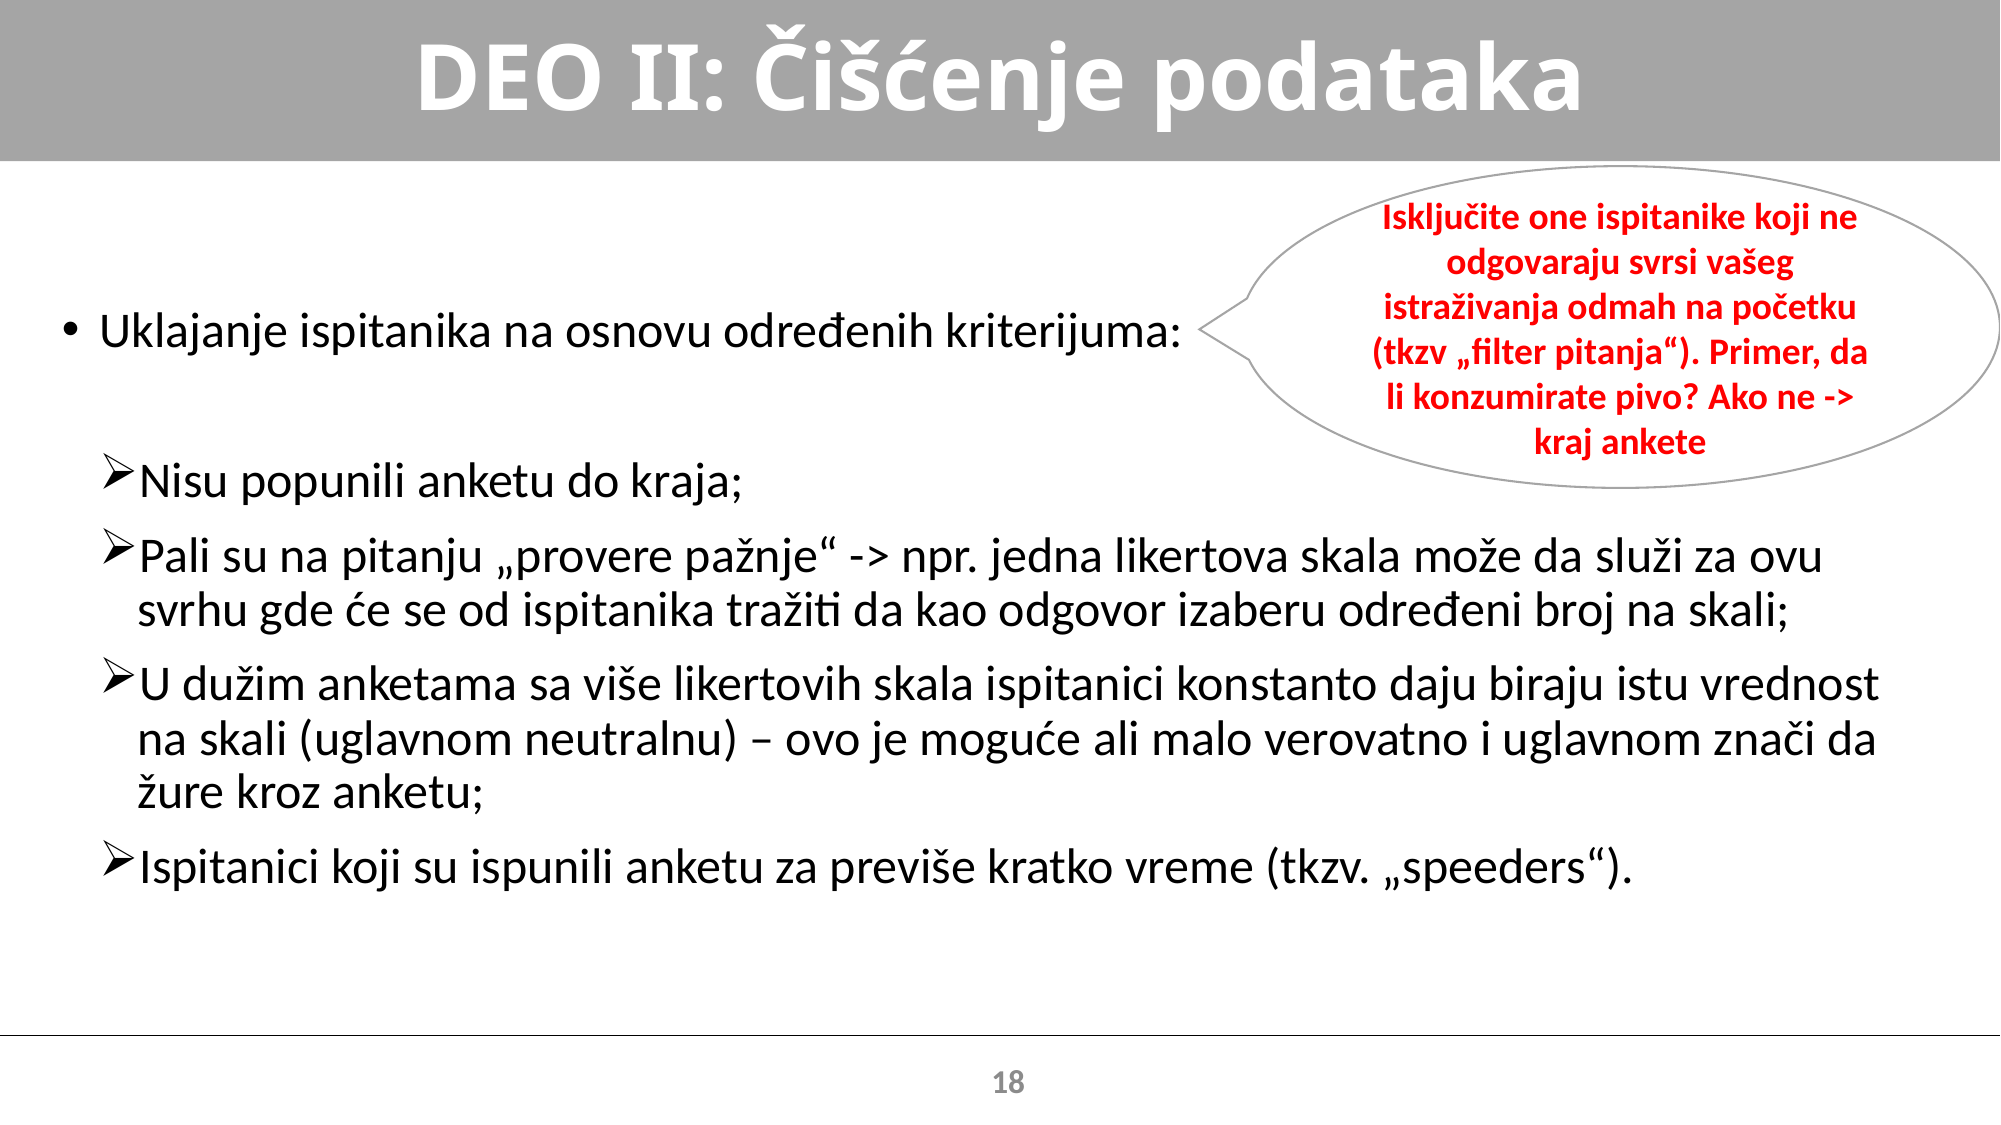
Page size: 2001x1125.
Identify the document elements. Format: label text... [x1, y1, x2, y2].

slide_number 18 [16, 1036, 2000, 1125]
title DEO II: Čišćenje podataka [0, 0, 2000, 162]
text_box Isključite one ispitanike koji ne odgovaraju svrsi vašeg istraživanja odmah na početku (tkzv „filter pitanja“). Primer, da li konzumirate pivo? Ako ne -> kraj ankete [1197, 165, 2000, 489]
list Uklajanje ispitanika na osnovu određenih kriterijuma: Nisu popunili anketu do kraja; Pali su na pitanju „provere pažnje“ -> npr. jedna likertova skala može da služi za ovu svrhu gde će se od ispitanika tražiti da kao odgovor izaberu određeni broj na skali; U dužim anketama sa više likertovih skala ispitanici konstanto daju biraju istu vrednost na skali (uglavnom neutralnu) – ovo je moguće ali malo verovatno i uglavnom znači da žure kroz anketu; Ispitanici koji su ispunili anketu za previše kratko vreme (tkzv. „speeders“). [46, 296, 1954, 932]
